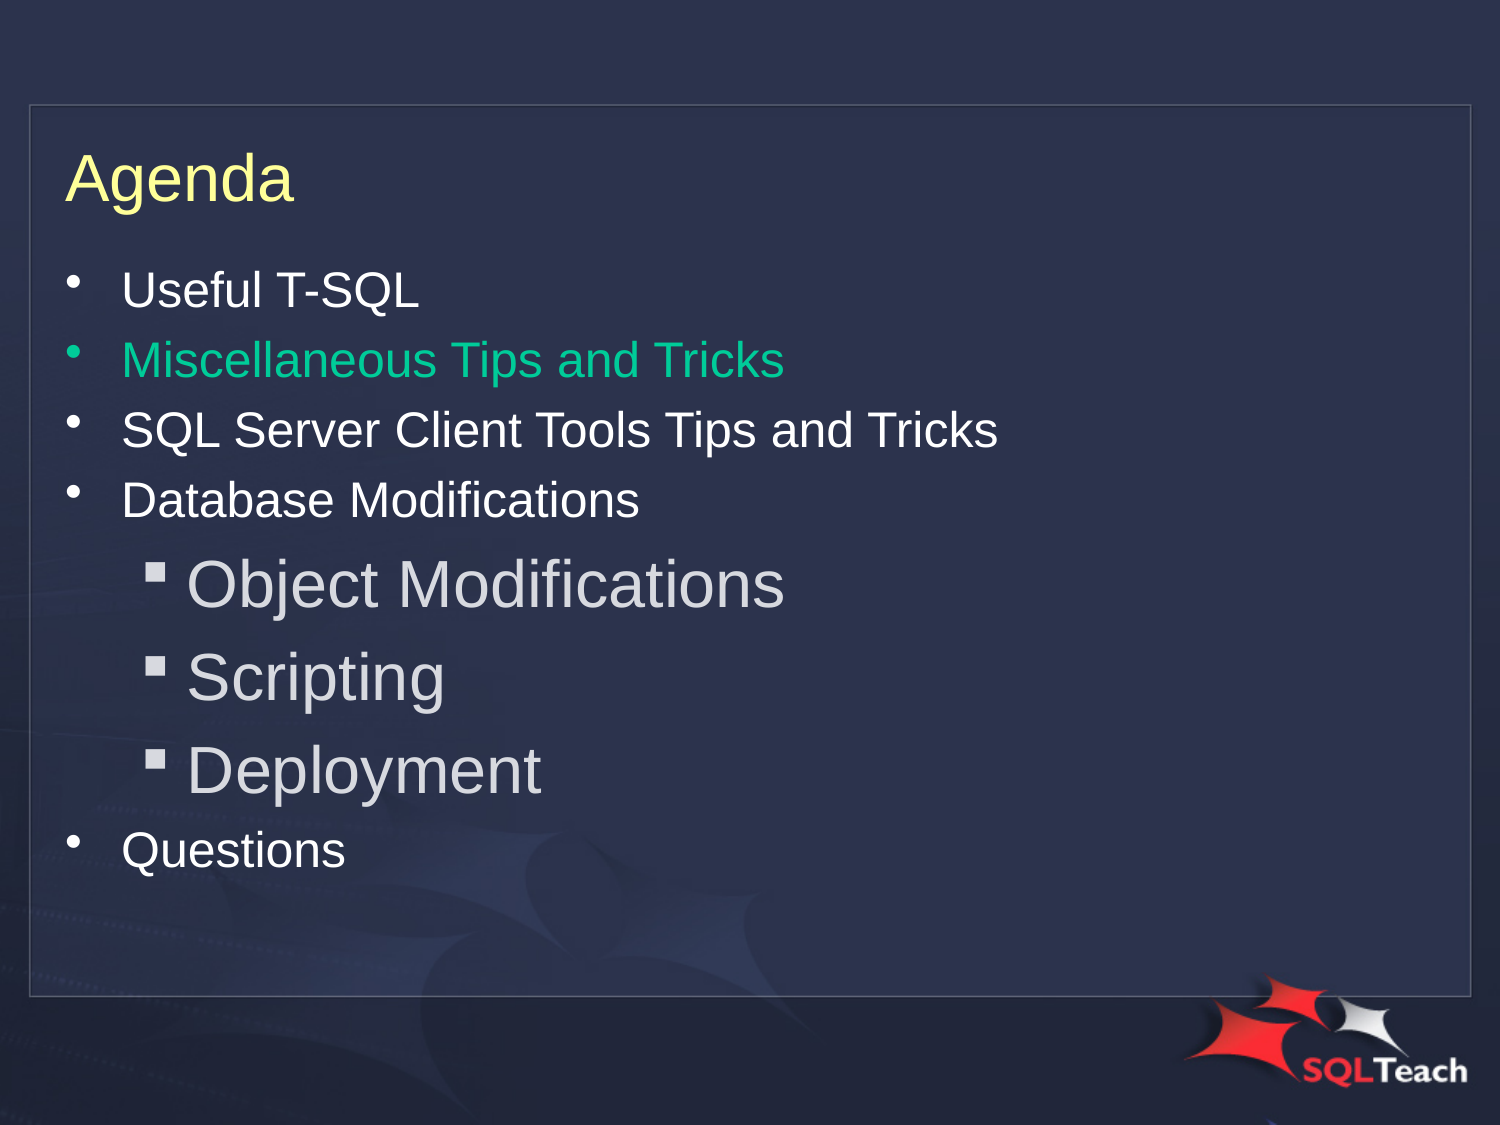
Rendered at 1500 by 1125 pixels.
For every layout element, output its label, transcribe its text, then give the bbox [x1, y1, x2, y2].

title Agenda [49, 137, 1326, 213]
list Useful T-SQL Miscellaneous Tips and Tricks SQL Server Client Tools Tips and Tricks Database Modifications Object Modifications Scripting Deployment Questions [49, 249, 1427, 1008]
picture [0, 0, 1500, 1125]
